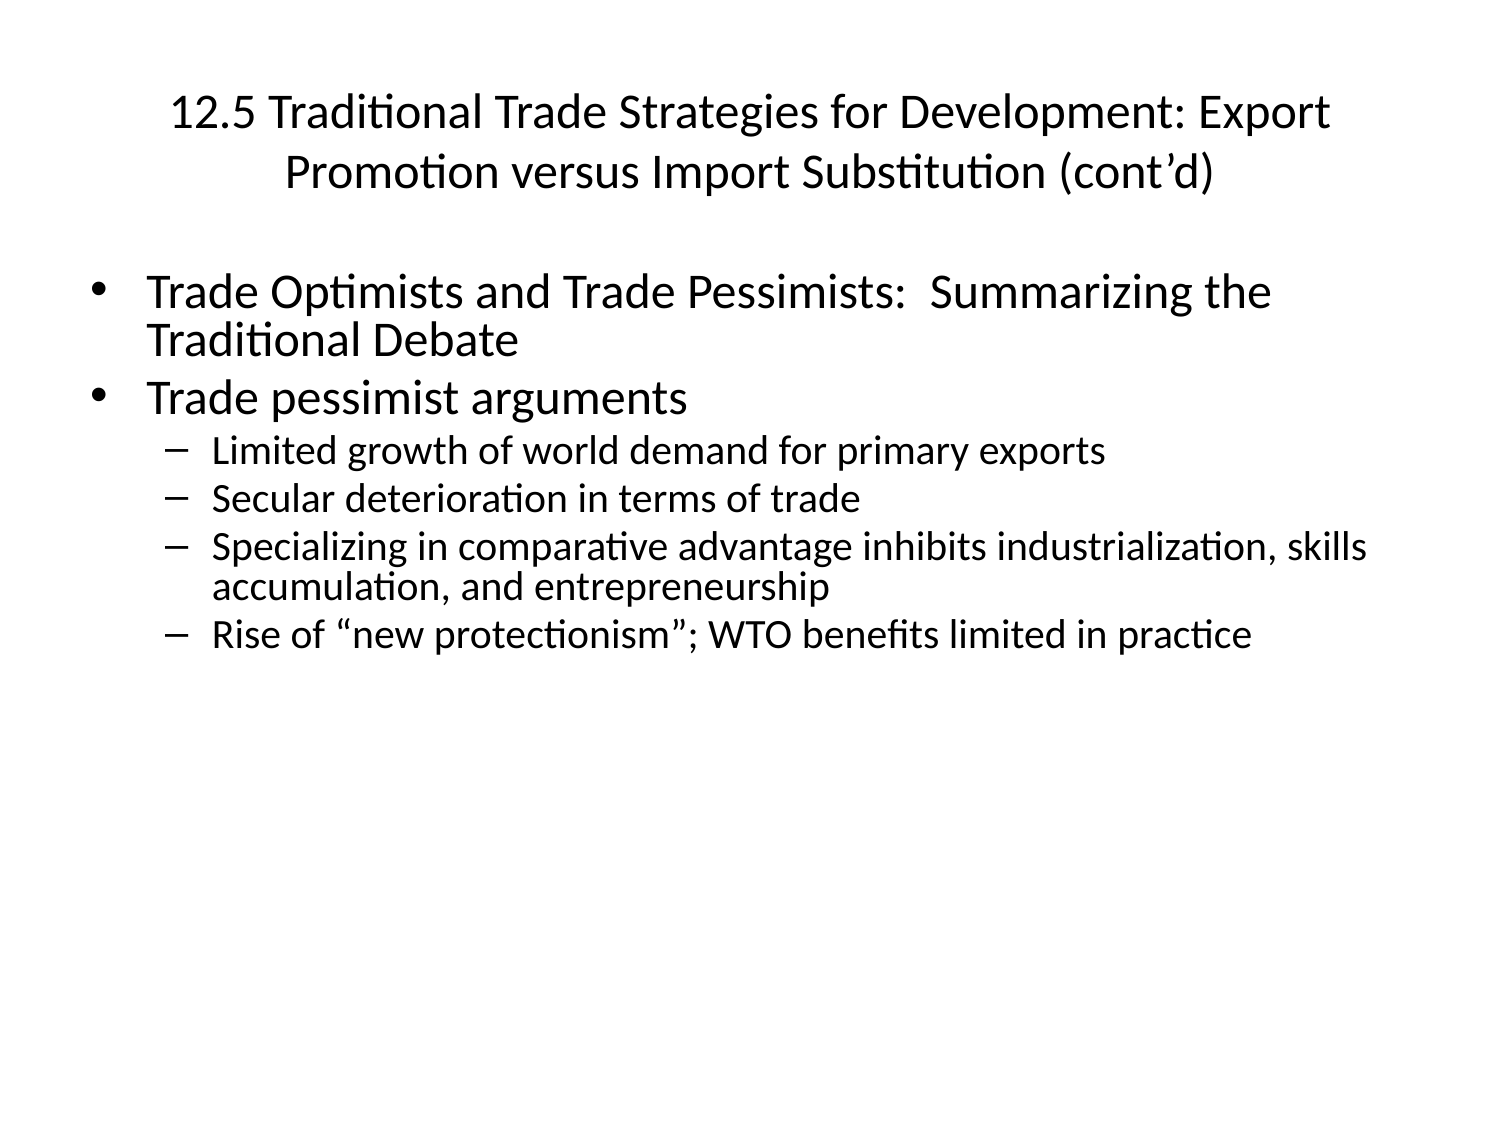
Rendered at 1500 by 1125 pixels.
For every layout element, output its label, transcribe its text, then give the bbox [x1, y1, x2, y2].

list Trade Optimists and Trade Pessimists: Summarizing the Traditional Debate Trade pessimist arguments Limited growth of world demand for primary exports Secular deterioration in terms of trade Specializing in comparative advantage inhibits industrialization, skills accumulation, and entrepreneurship Rise of “new protectionism”; WTO benefits limited in practice [75, 262, 1425, 1005]
title 12.5 Traditional Trade Strategies for Development: Export Promotion versus Import Substitution (cont’d) [75, 45, 1425, 233]
